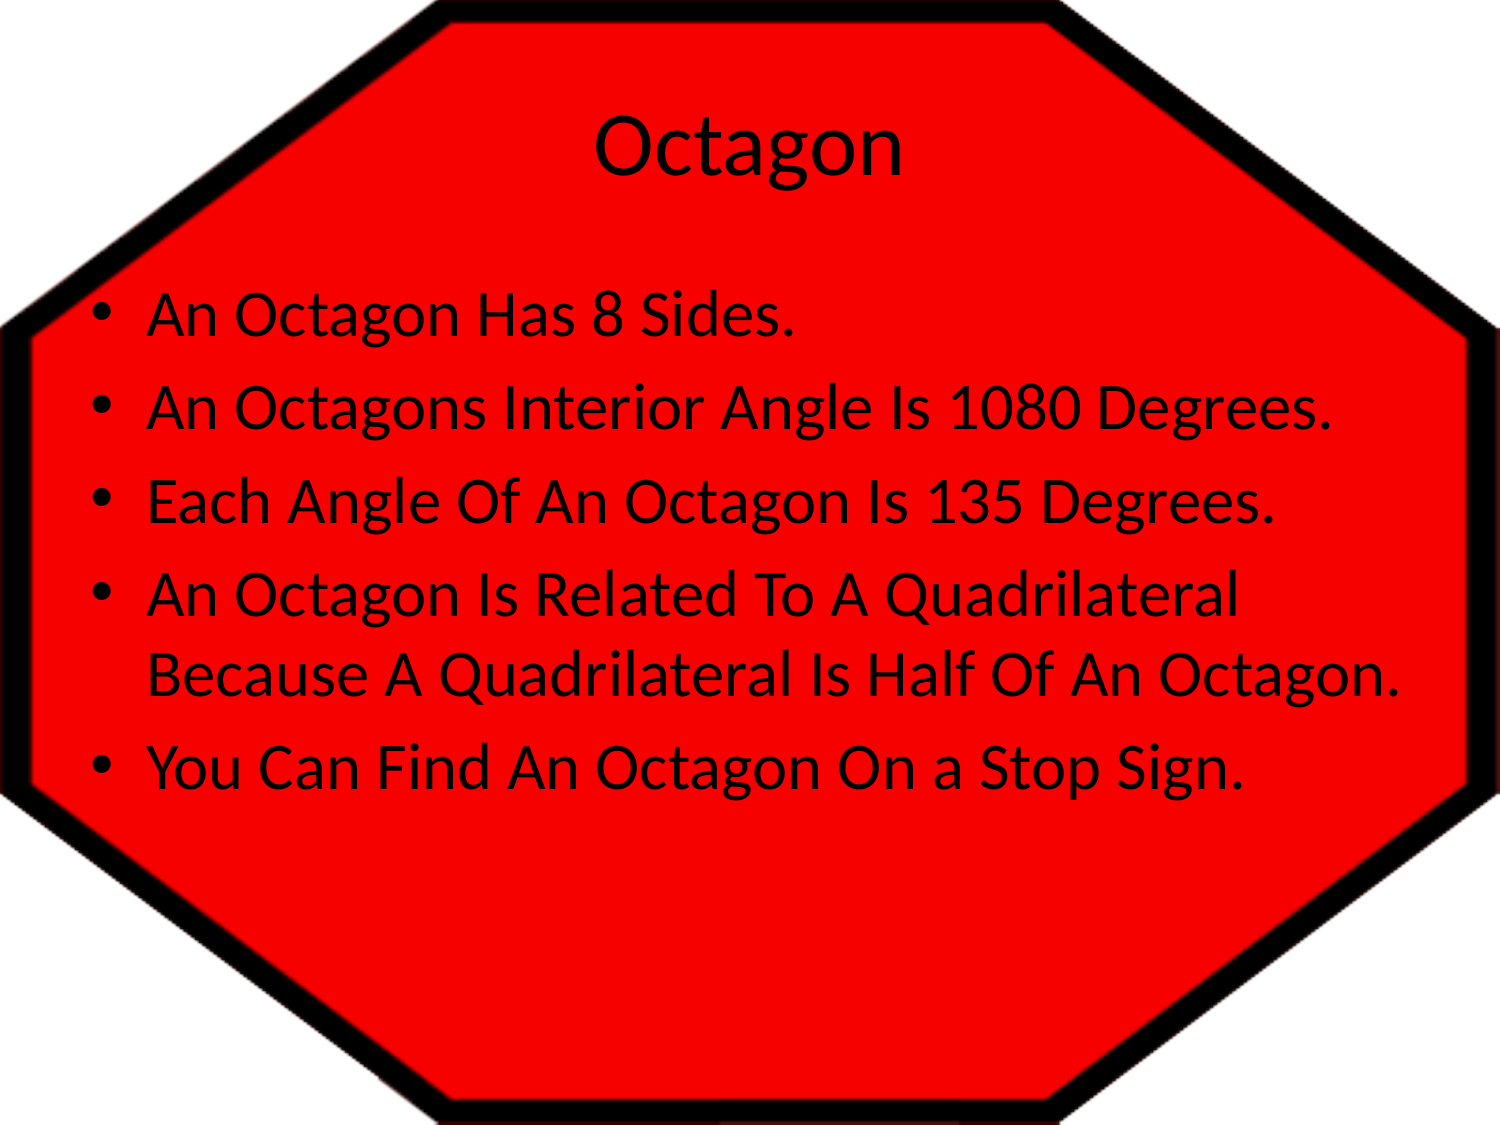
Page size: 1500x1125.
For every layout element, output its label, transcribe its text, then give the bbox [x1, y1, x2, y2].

picture [0, 0, 1500, 1125]
list An Octagon Has 8 Sides. An Octagons Interior Angle Is 1080 Degrees. Each Angle Of An Octagon Is 135 Degrees. An Octagon Is Related To A Quadrilateral Because A Quadrilateral Is Half Of An Octagon. You Can Find An Octagon On a Stop Sign. [75, 262, 1425, 1005]
title Octagon [75, 45, 1425, 233]
